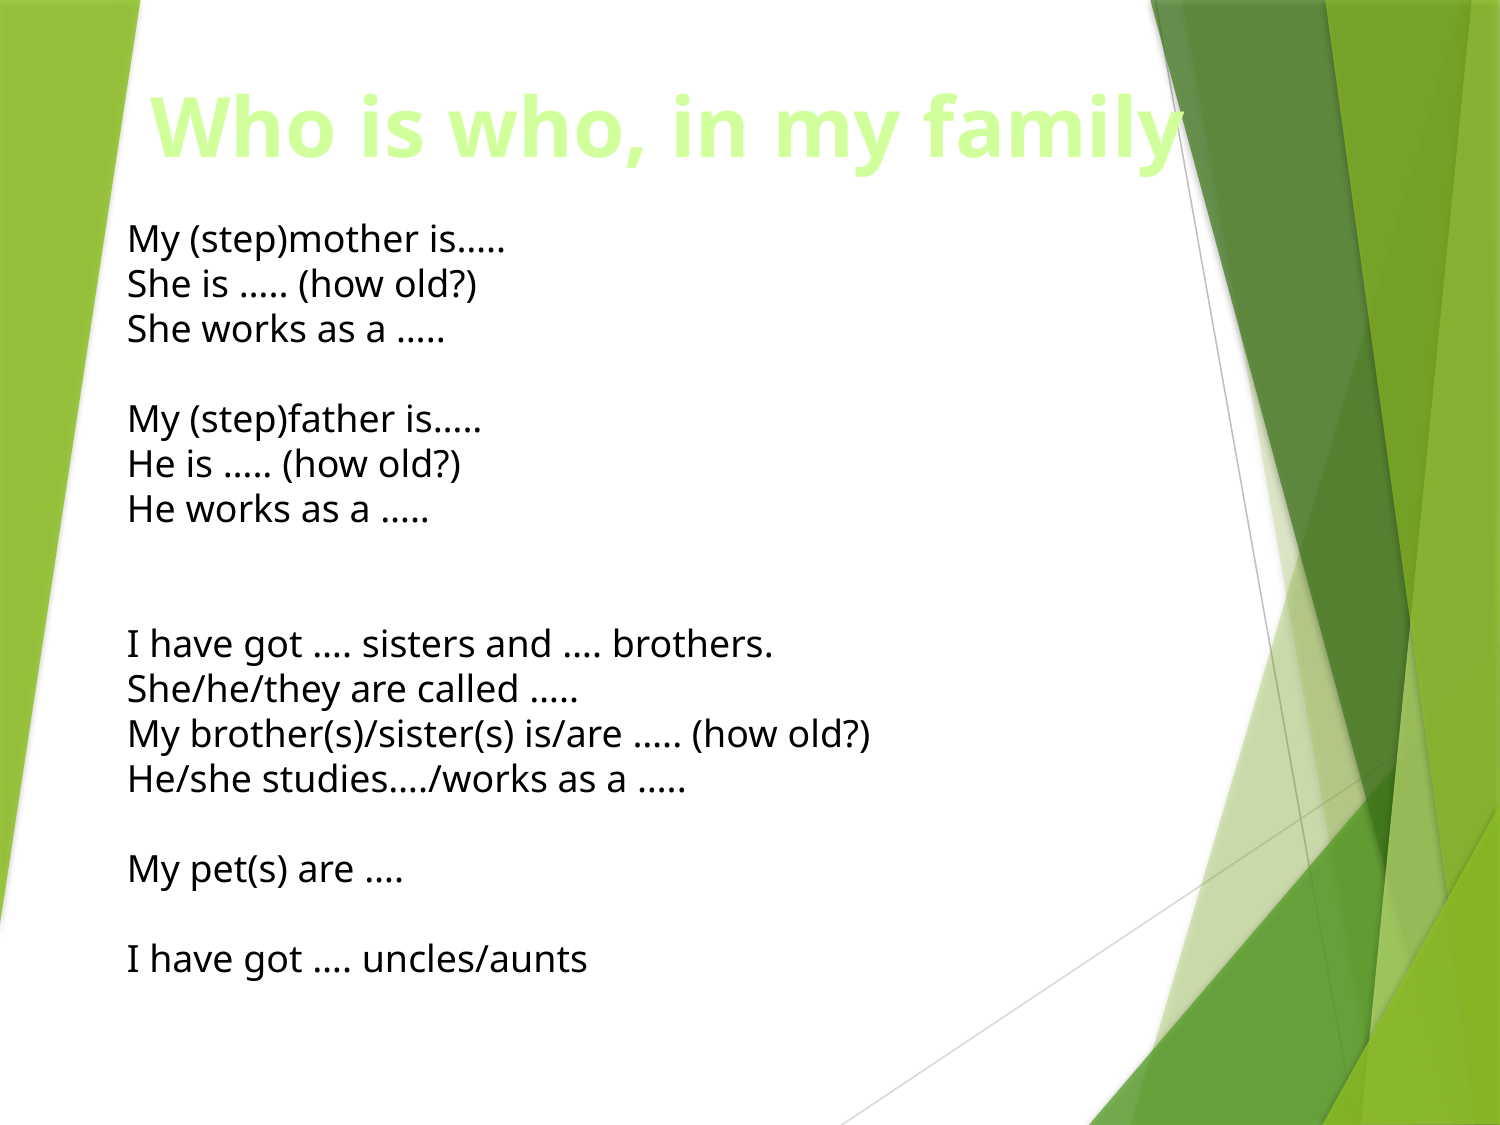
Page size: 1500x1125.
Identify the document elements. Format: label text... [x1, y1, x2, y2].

text_box Who is who, in my family [135, 66, 1211, 182]
text_box My (step)mother is….. She is ….. (how old?) She works as a ….. My (step)father is….. He is ….. (how old?) He works as a ….. I have got …. sisters and …. brothers. She/he/they are called ….. My brother(s)/sister(s) is/are ….. (how old?) He/she studies…./works as a ….. My pet(s) are …. I have got …. uncles/aunts [112, 208, 1317, 1033]
